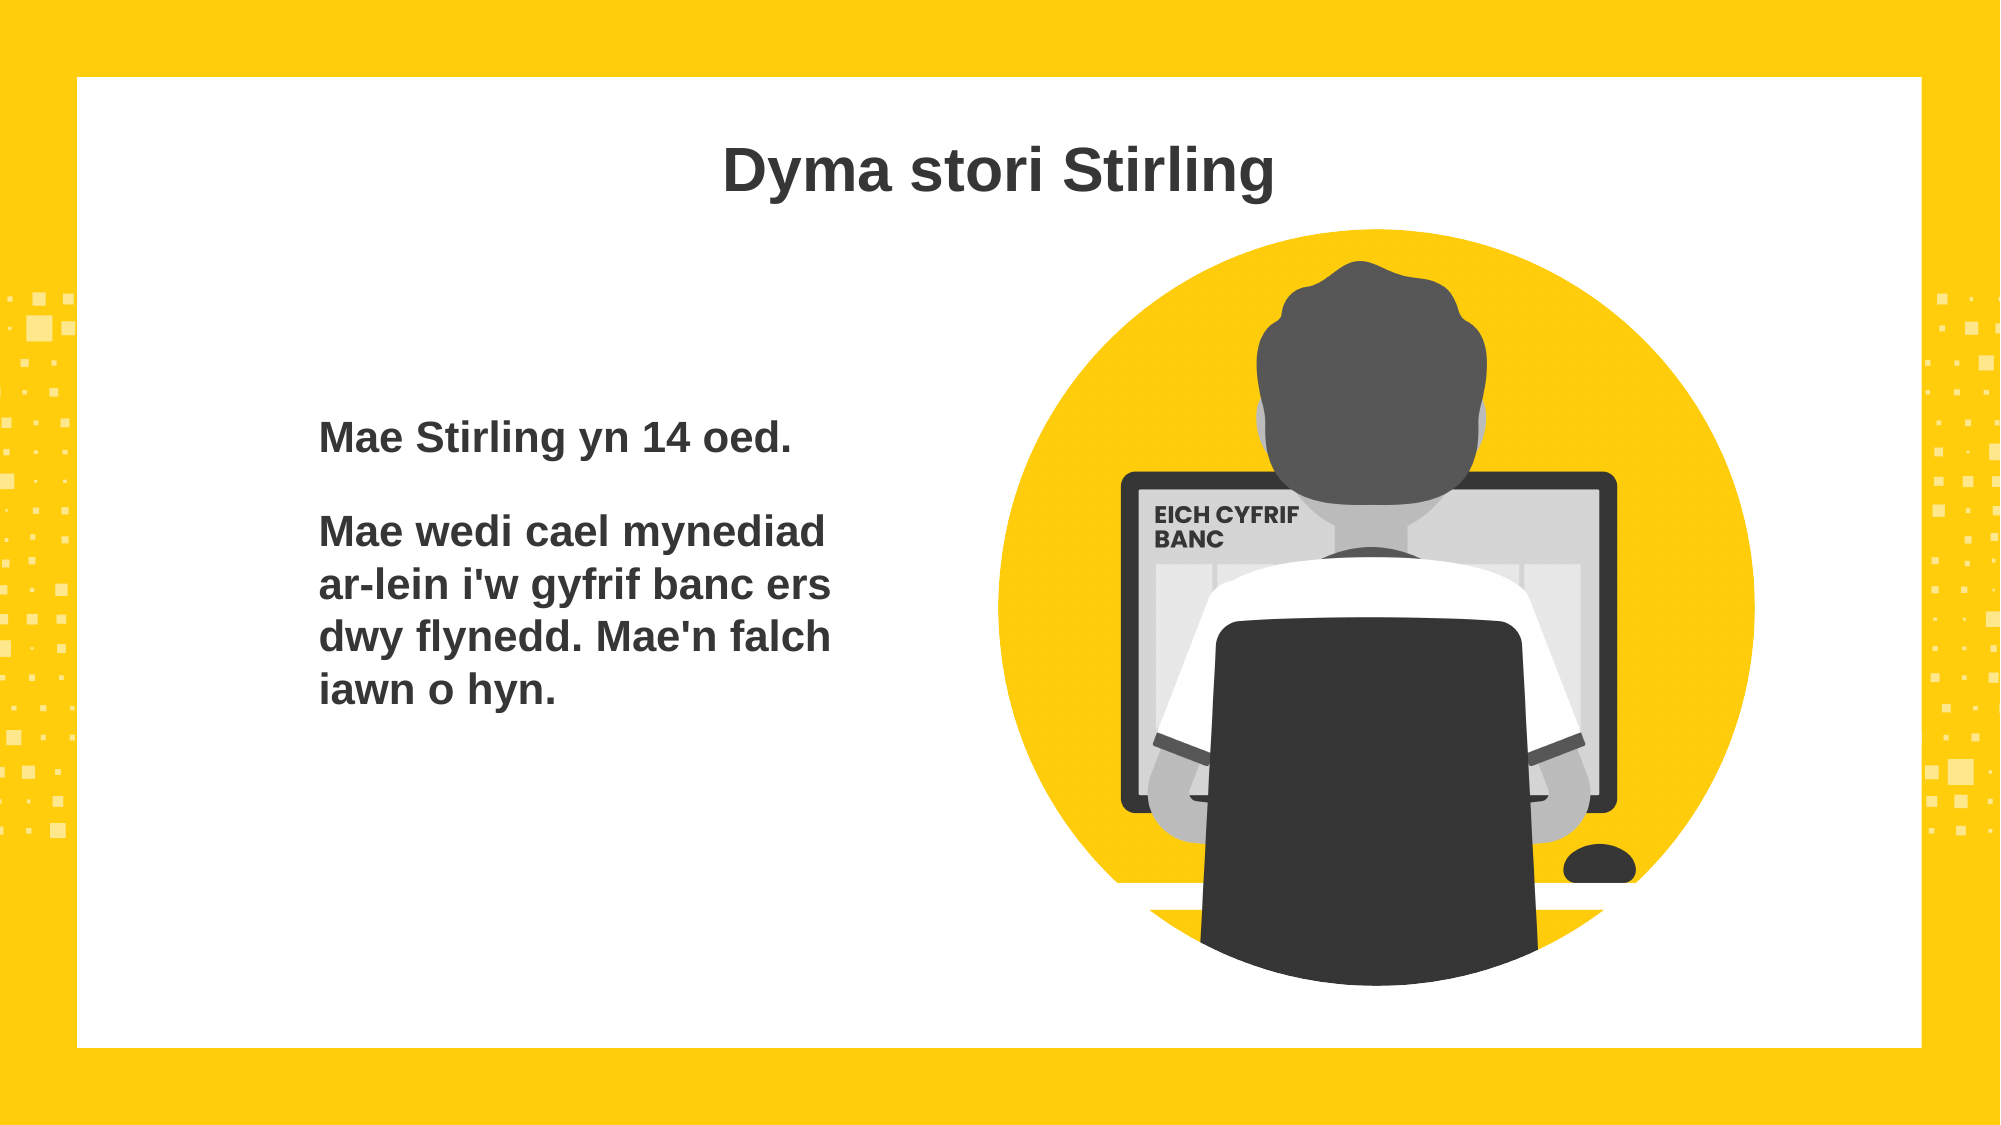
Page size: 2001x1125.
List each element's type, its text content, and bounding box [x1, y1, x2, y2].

picture [998, 229, 1755, 986]
text_box Mae Stirling yn 14 oed. Mae wedi cael mynediad ar-lein i'w gyfrif banc ers dwy flynedd. Mae'n falch iawn o hyn. [303, 401, 908, 721]
title Dyma stori Stirling [0, 121, 2000, 325]
